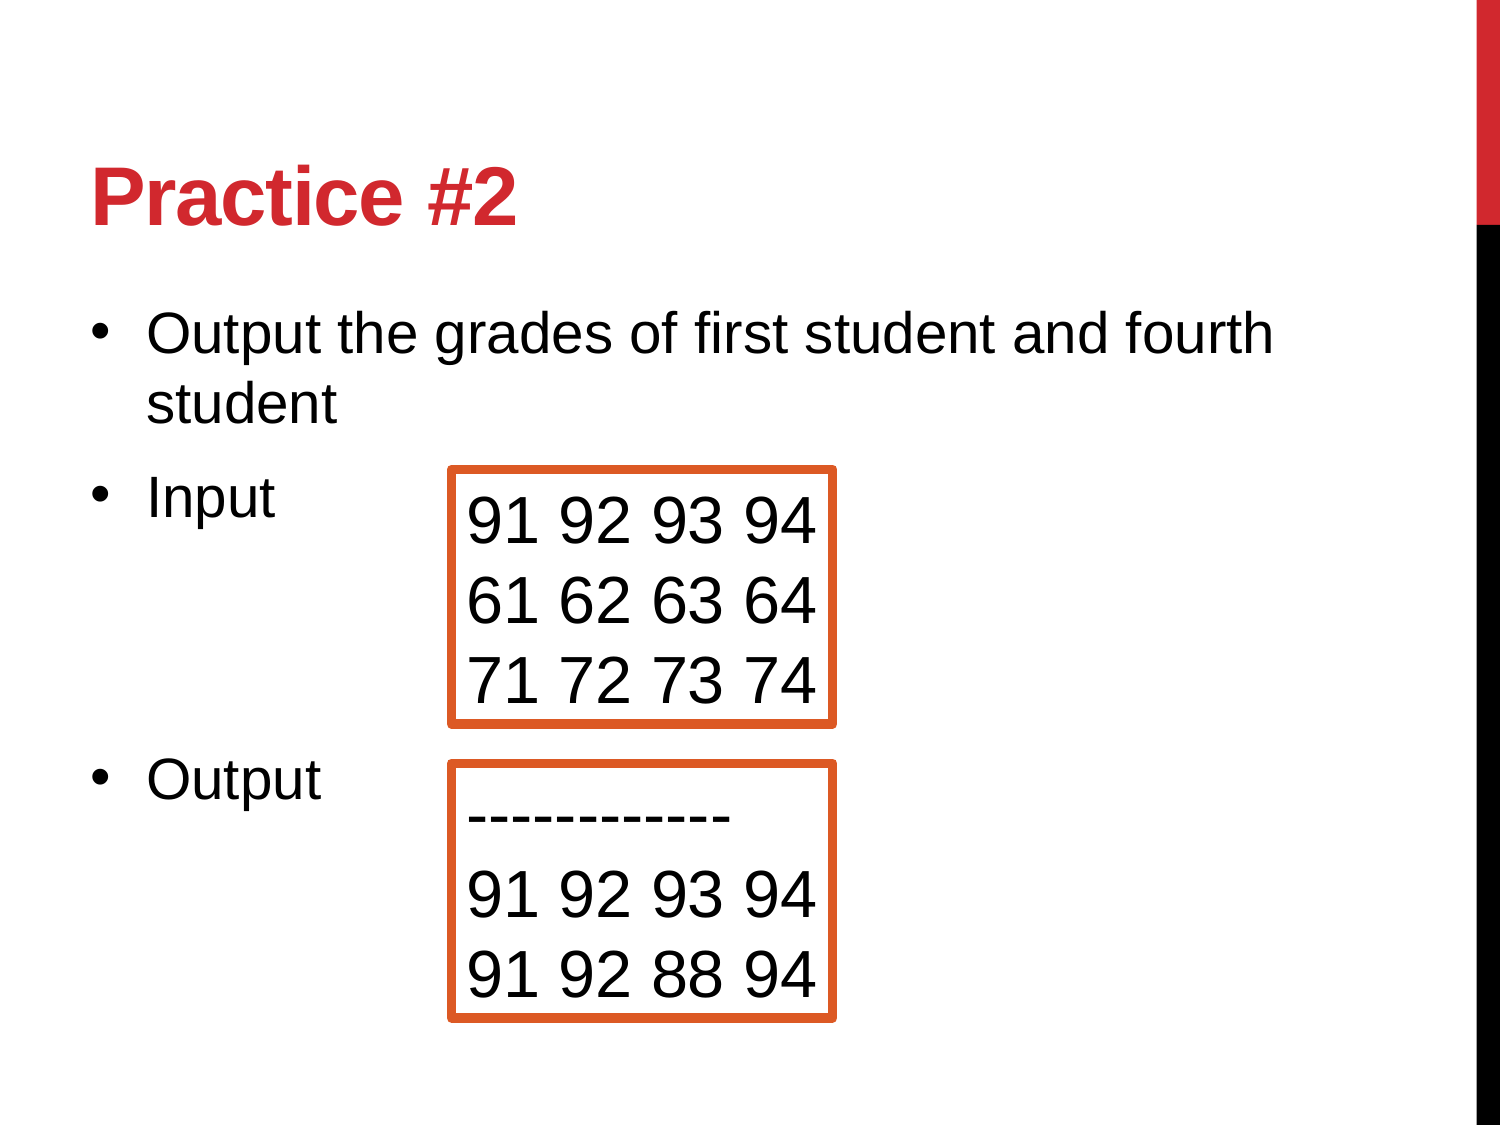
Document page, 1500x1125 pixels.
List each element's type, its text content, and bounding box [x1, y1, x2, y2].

text_box 91 92 93 94 61 62 63 64 71 72 73 74 [451, 469, 833, 724]
text_box Practice #2 [74, 24, 1350, 250]
text_box ------------ 91 92 93 94 91 92 88 94 [451, 763, 833, 1018]
list Output the grades of first student and fourth student Input Output [75, 287, 1325, 1005]
